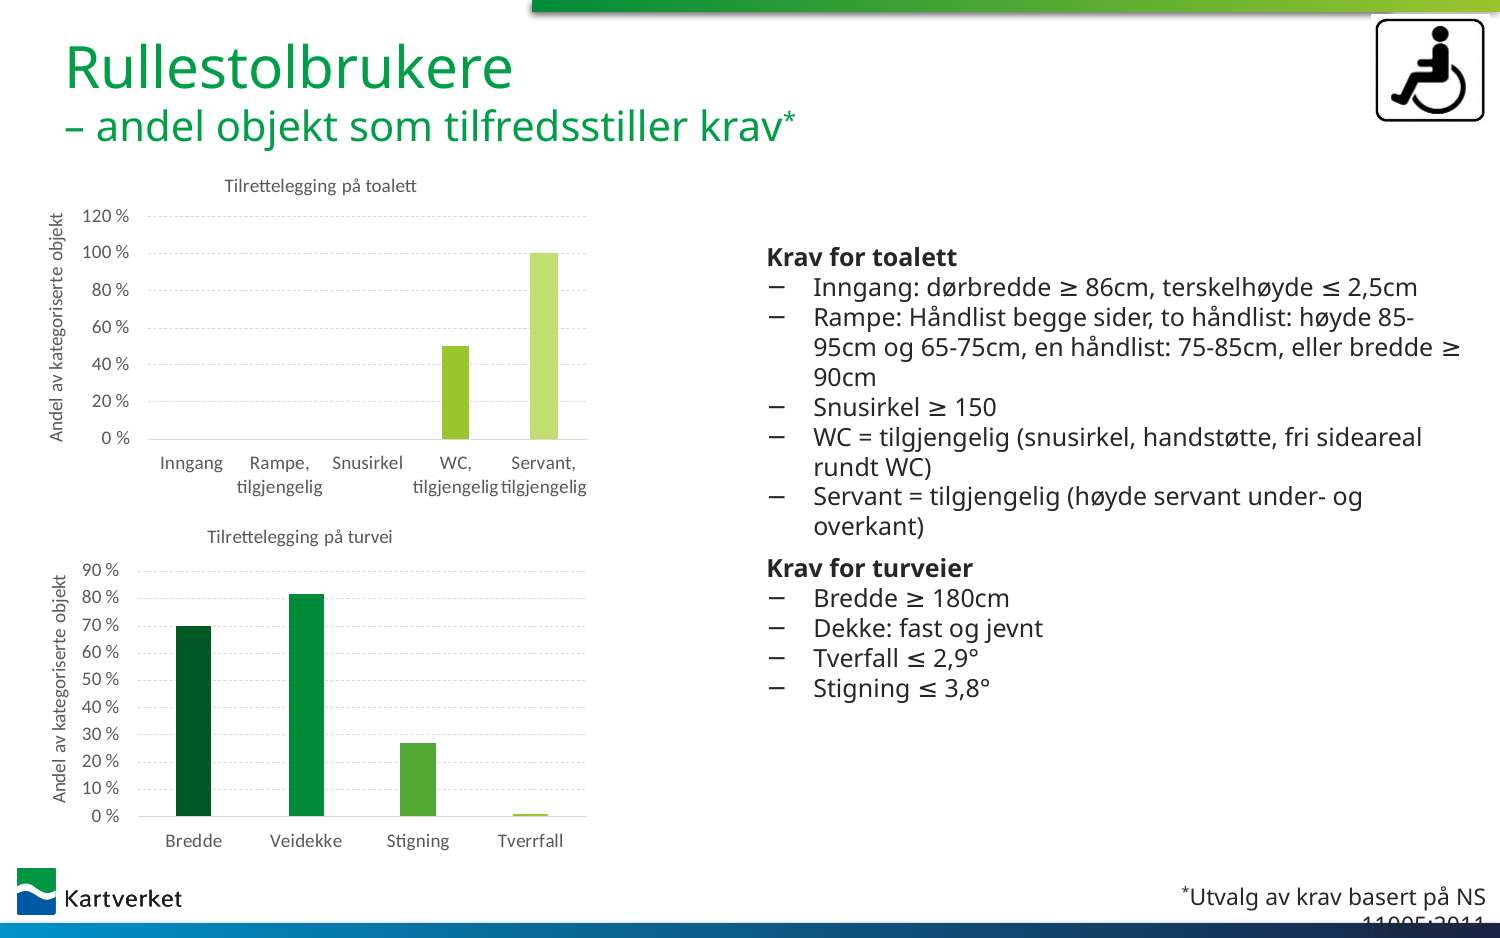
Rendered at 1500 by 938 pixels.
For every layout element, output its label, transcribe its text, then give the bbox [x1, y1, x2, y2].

text_box Krav for turveier Bredde ≥ 180cm Dekke: fast og jevnt Tverfall ≤ 2,9° Stigning ≤ 3,8° [751, 545, 1483, 710]
text_box Rullestolbrukere – andel objekt som tilfredsstiller krav* [49, 14, 1431, 158]
picture [41, 166, 599, 505]
text_box *Utvalg av krav basert på NS 11005:2011 [1068, 873, 1500, 938]
picture [1371, 13, 1491, 127]
text_box Krav for toalett Inngang: dørbredde ≥ 86cm, terskelhøyde ≤ 2,5cm Rampe: Håndlist begge sider, to håndlist: høyde 85-95cm og 65-75cm, en håndlist: 75-85cm, eller bredde ≥ 90cm Snusirkel ≥ 150 WC = tilgjengelig (snusirkel, handstøtte, fri sideareal rundt WC) Servant = tilgjengelig (høyde servant under- og overkant) [751, 234, 1483, 545]
picture [41, 520, 598, 859]
